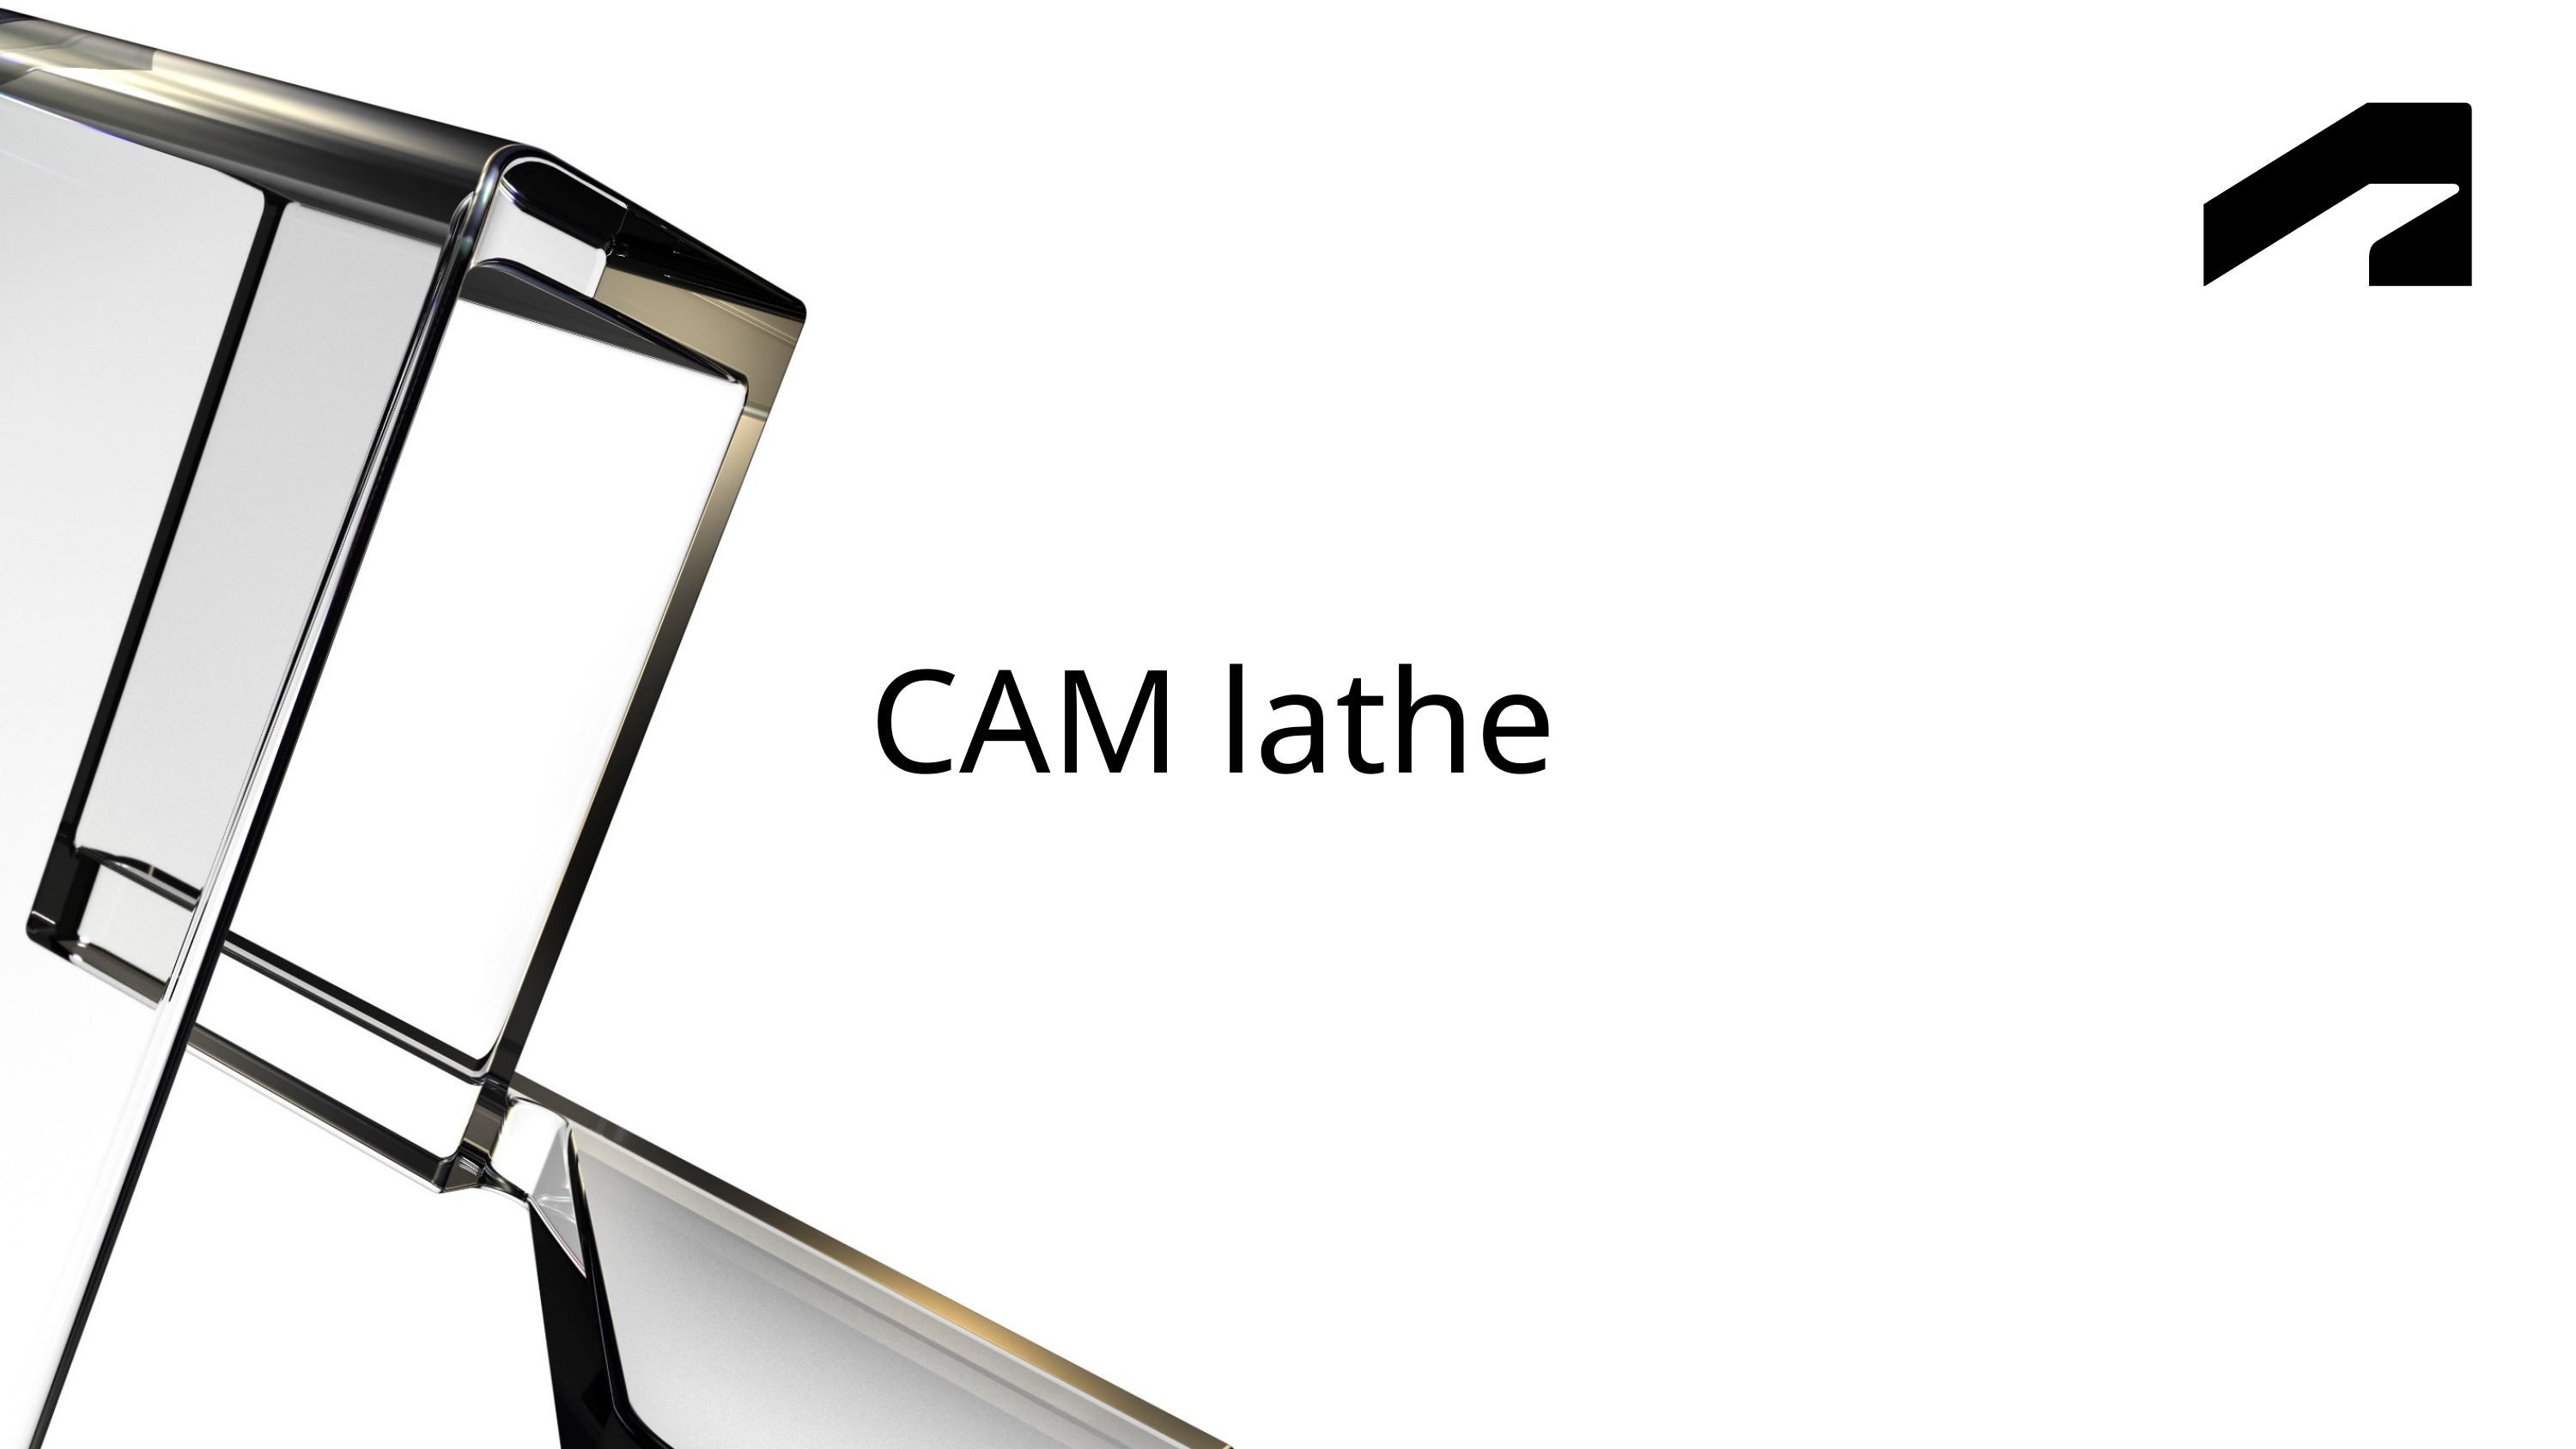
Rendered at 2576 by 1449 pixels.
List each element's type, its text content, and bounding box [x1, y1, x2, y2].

title CAM lathe [869, 492, 2472, 804]
picture [0, 0, 1289, 1449]
